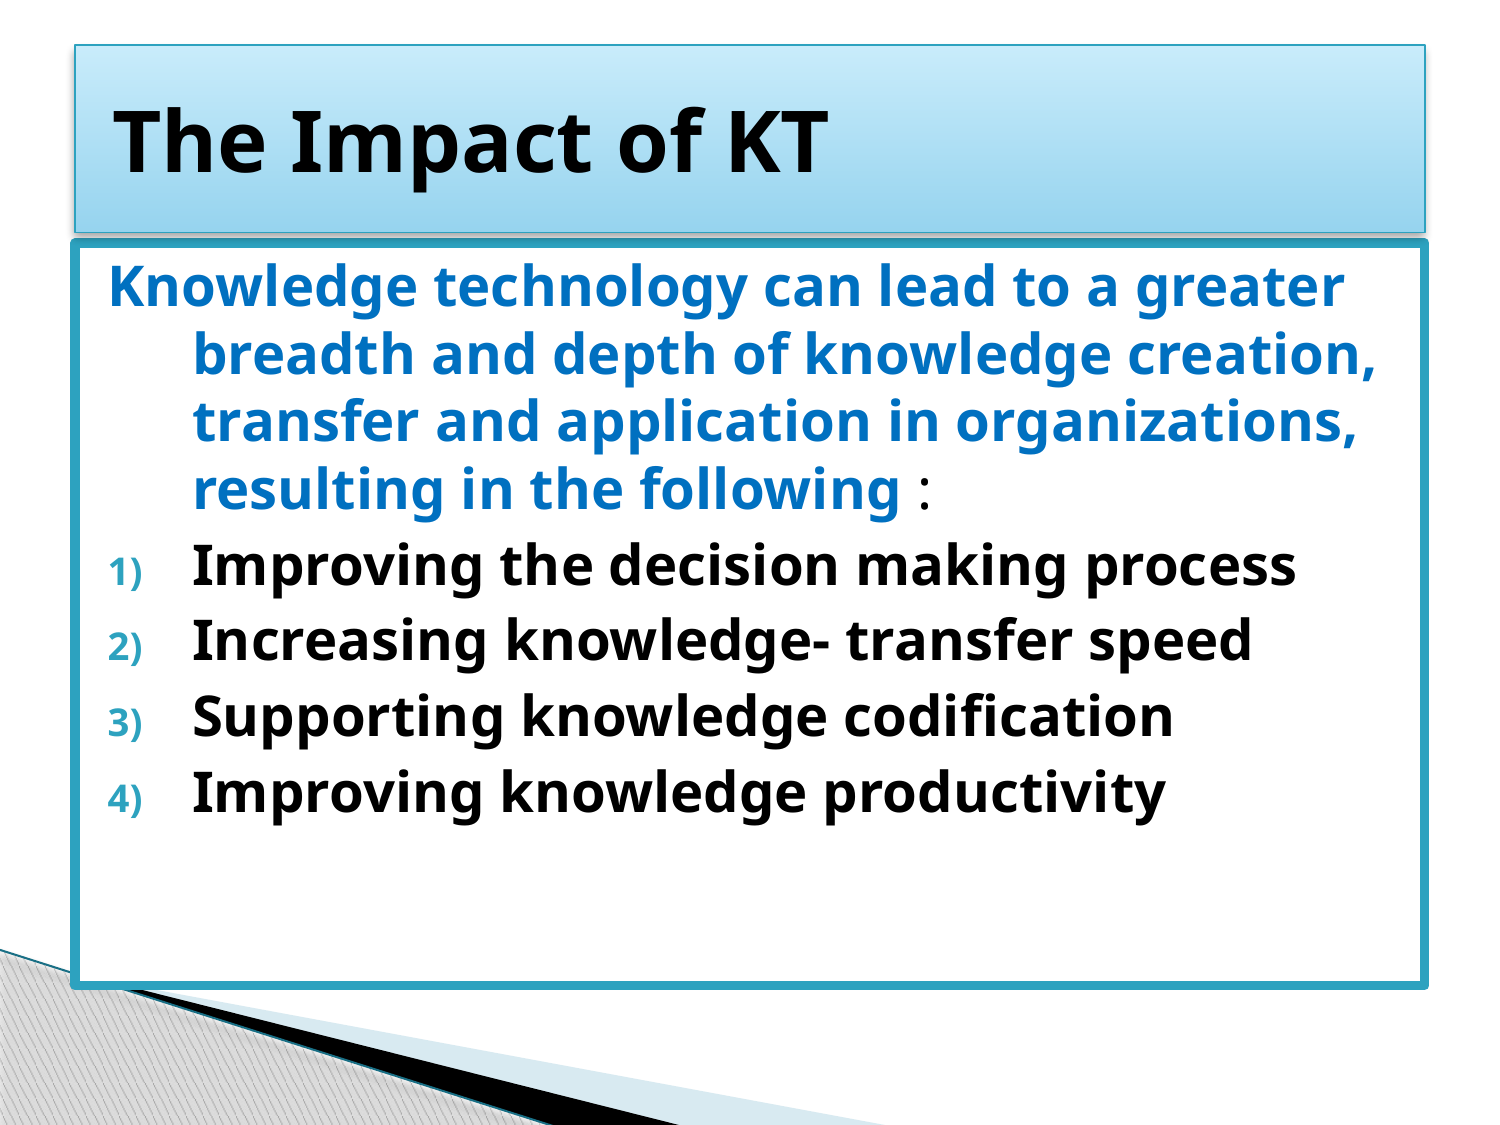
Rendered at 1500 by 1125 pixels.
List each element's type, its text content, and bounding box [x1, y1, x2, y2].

list Knowledge technology can lead to a greater breadth and depth of knowledge creation, transfer and application in organizations, resulting in the following : Improving the decision making process Increasing knowledge- transfer speed Supporting knowledge codification Improving knowledge productivity [70, 240, 1429, 990]
title The Impact of KT [74, 44, 1426, 233]
